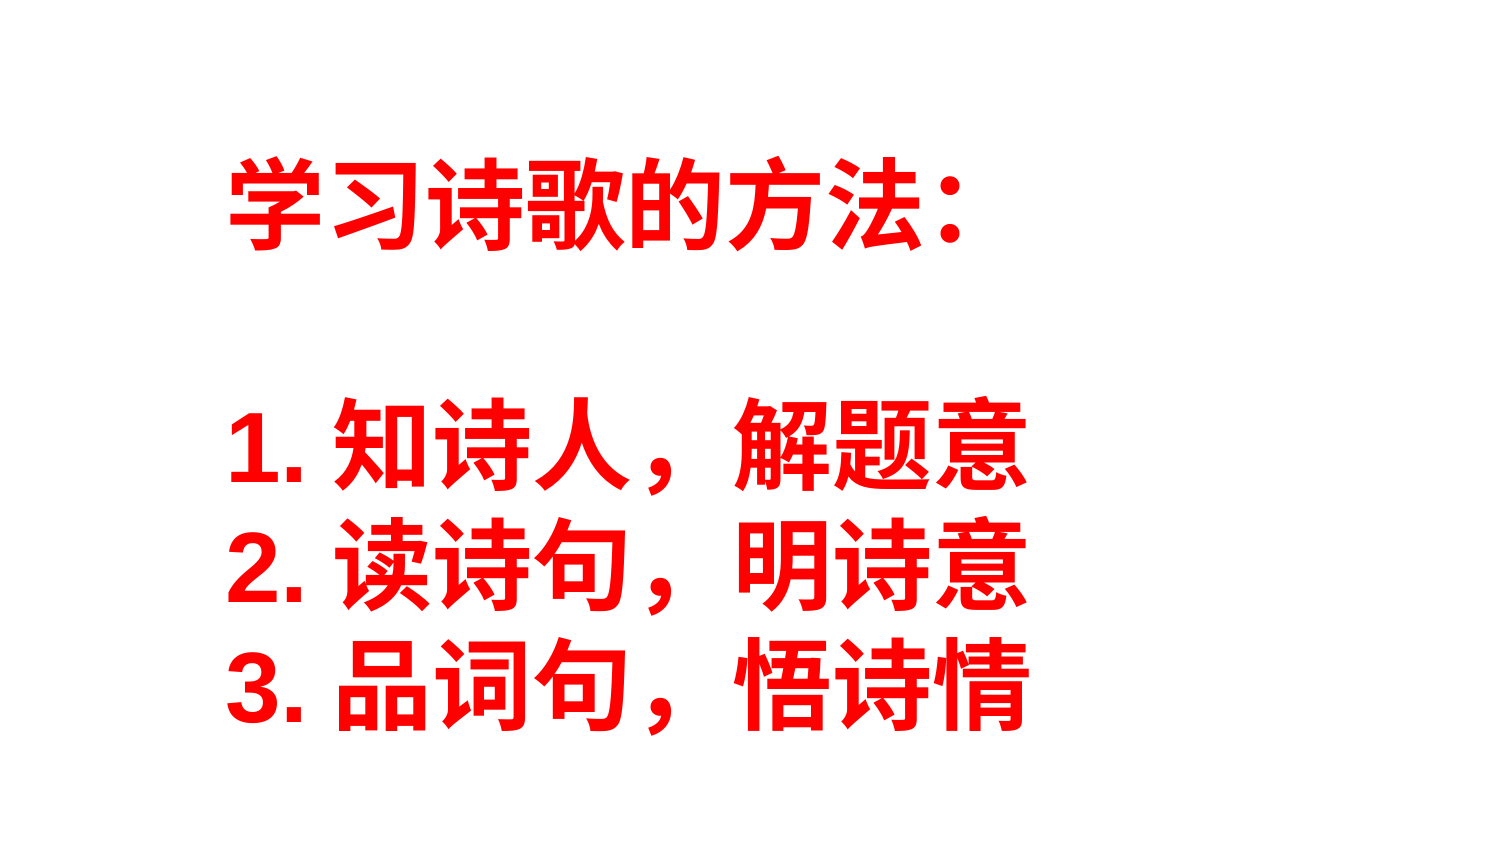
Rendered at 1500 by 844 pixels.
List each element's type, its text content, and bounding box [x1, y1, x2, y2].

text_box 学习诗歌的方法： 1.知诗人，解题意 2.读诗句，明诗意 3.品词句，悟诗情 [210, 134, 1421, 750]
